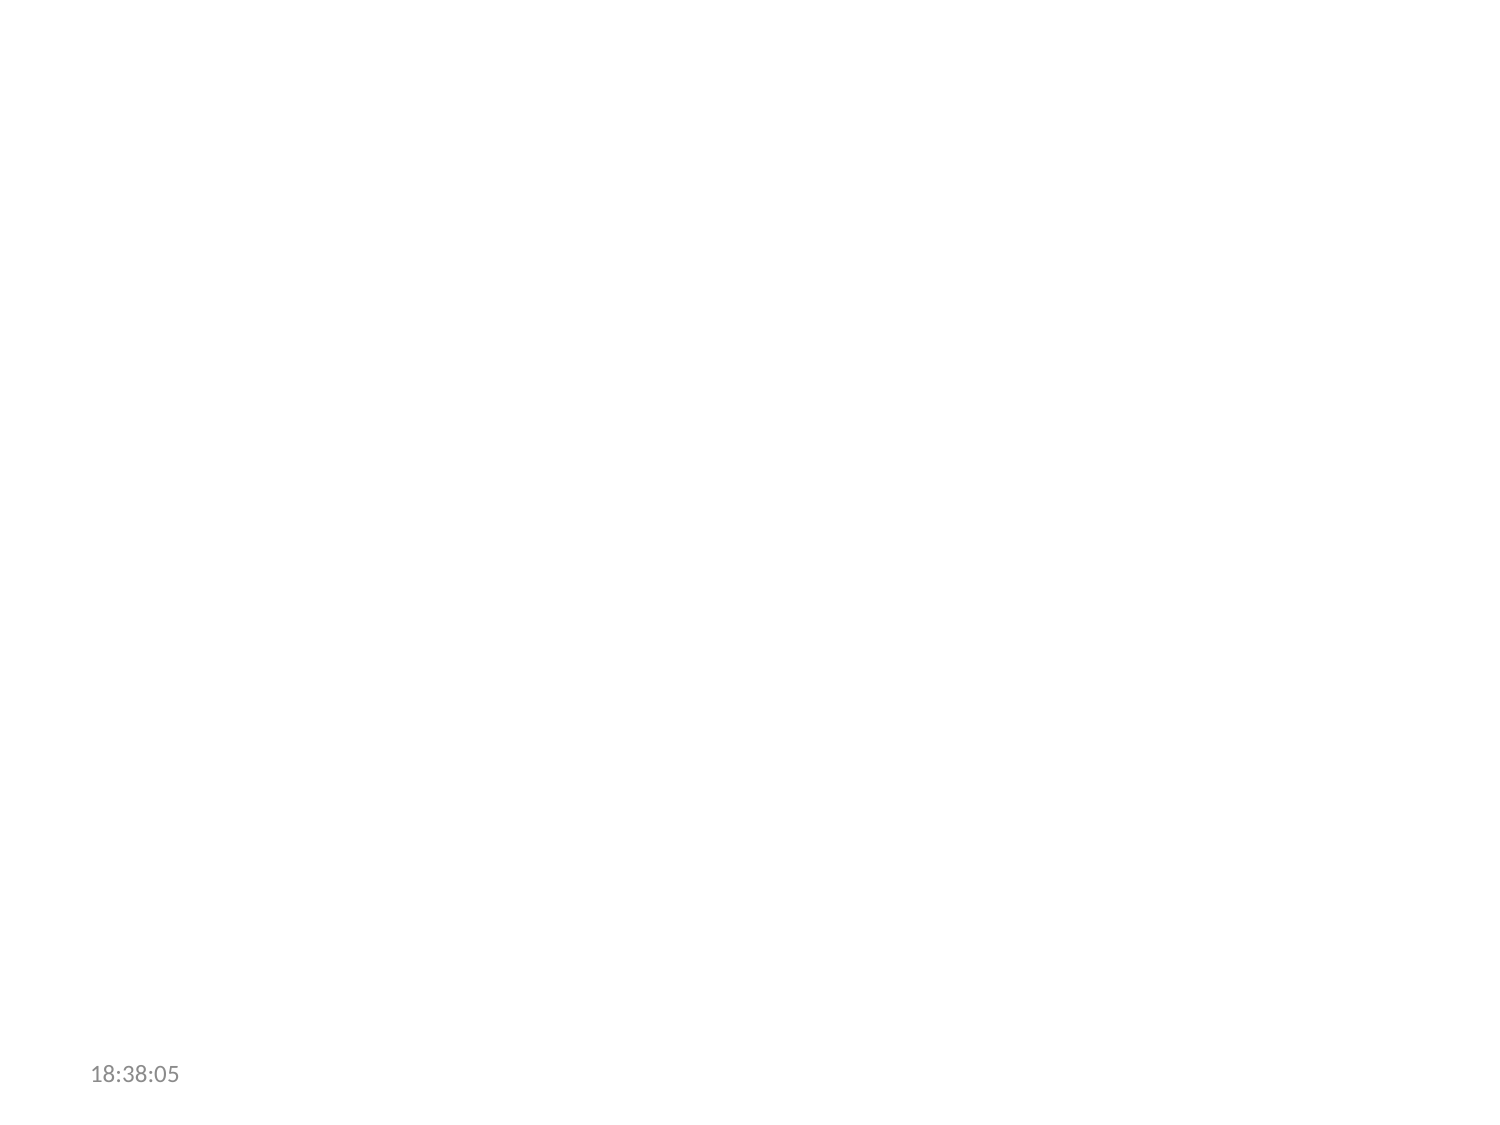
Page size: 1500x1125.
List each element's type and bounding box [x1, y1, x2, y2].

slide_number [75, 1042, 425, 1103]
